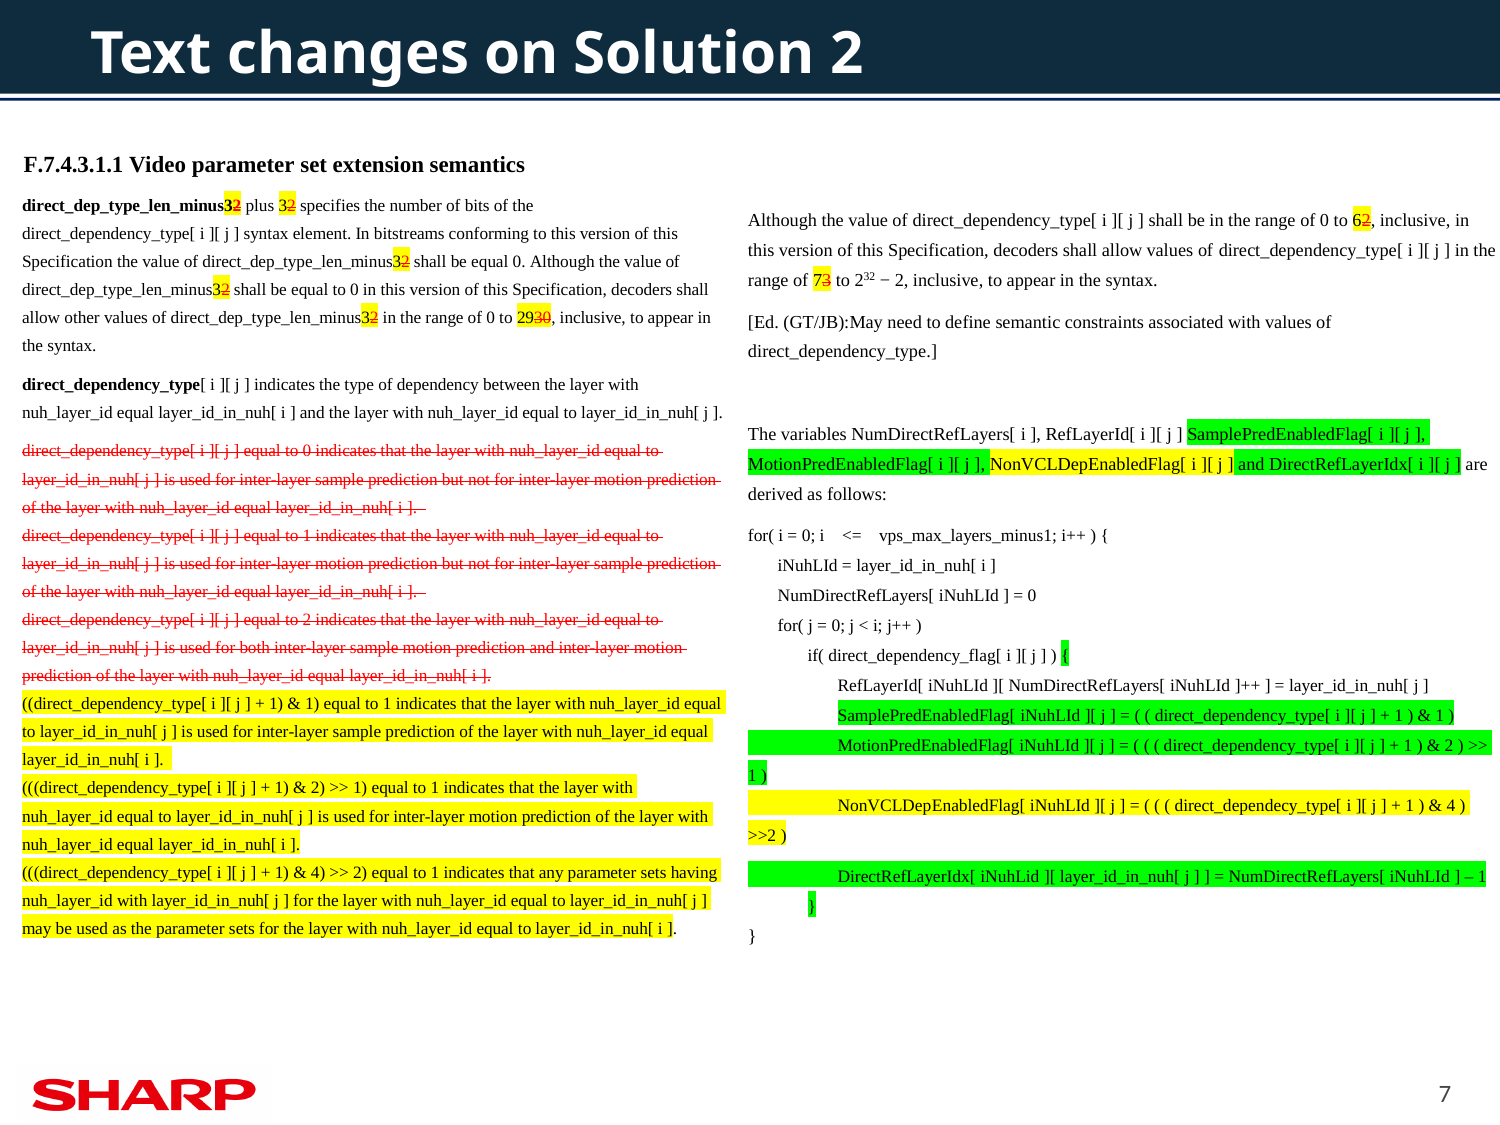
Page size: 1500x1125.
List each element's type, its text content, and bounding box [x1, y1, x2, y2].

picture [21, 131, 965, 944]
picture [17, 1064, 271, 1125]
title Text changes on Solution 2 [74, 15, 1426, 85]
slide_number 7 [1345, 1062, 1467, 1108]
picture [747, 193, 1500, 953]
